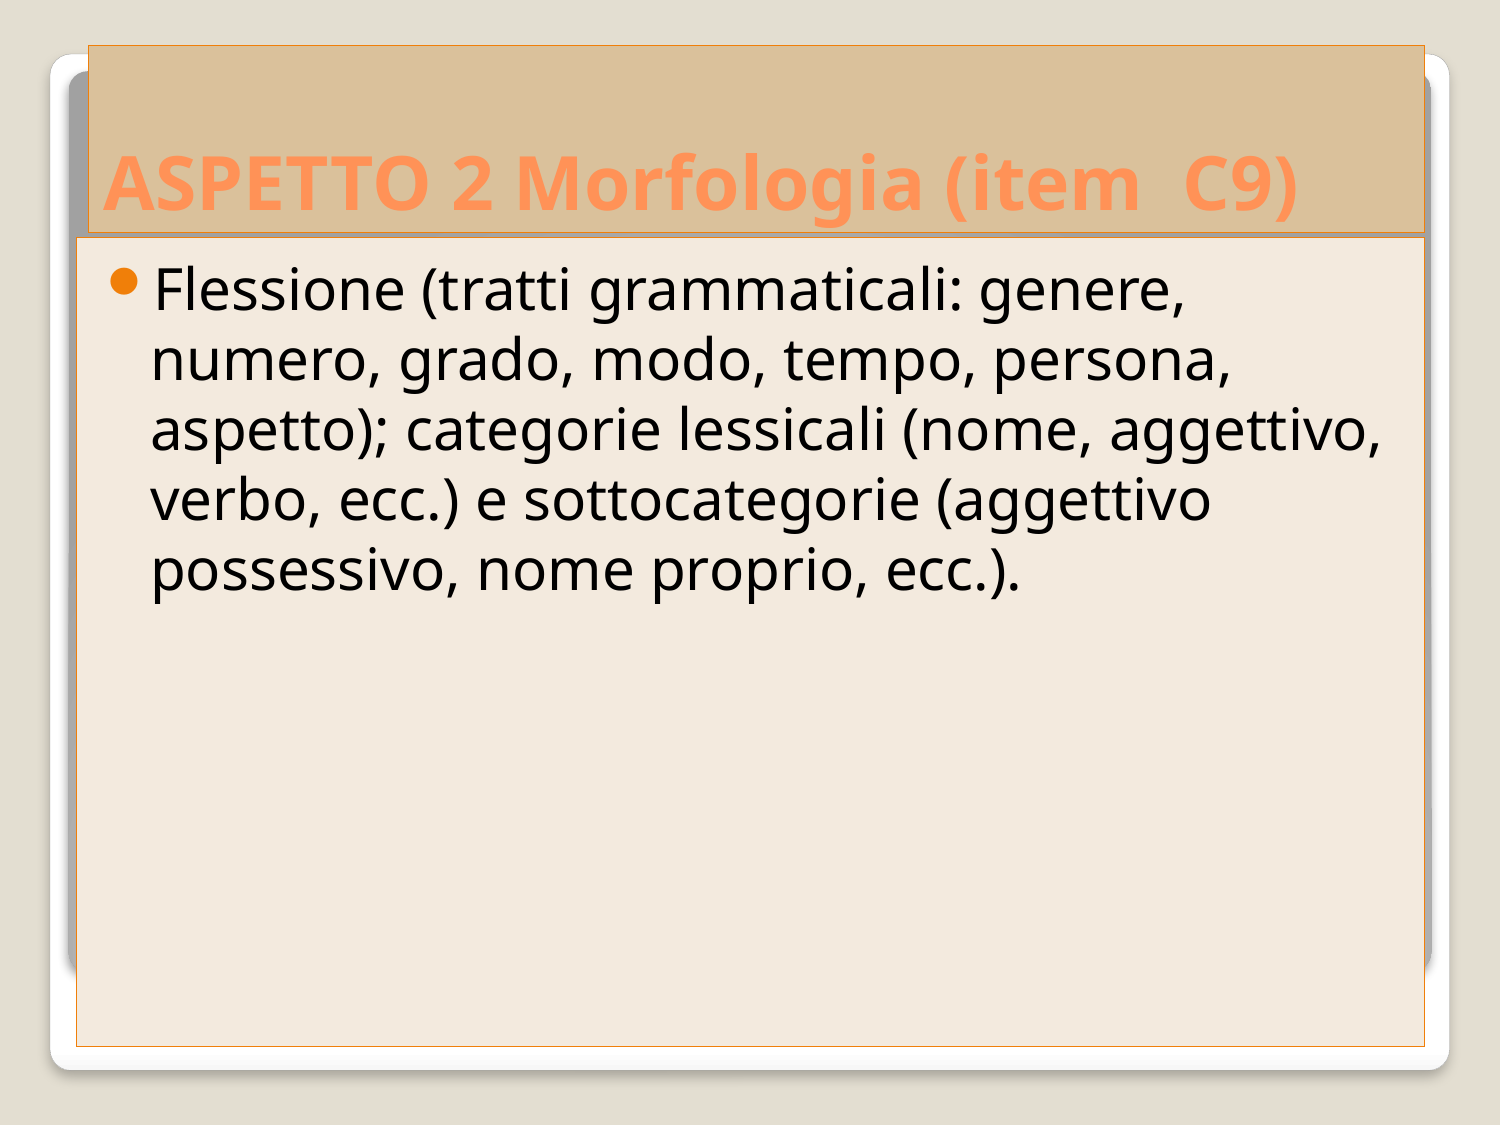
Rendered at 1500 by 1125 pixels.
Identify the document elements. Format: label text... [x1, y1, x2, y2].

list Flessione (tratti grammaticali: genere, numero, grado, modo, tempo, persona, aspetto); categorie lessicali (nome, aggettivo, verbo, ecc.) e sottocategorie (aggettivo possessivo, nome proprio, ecc.). [76, 237, 1425, 1047]
title ASPETTO 2 Morfologia (item C9) [88, 45, 1425, 233]
